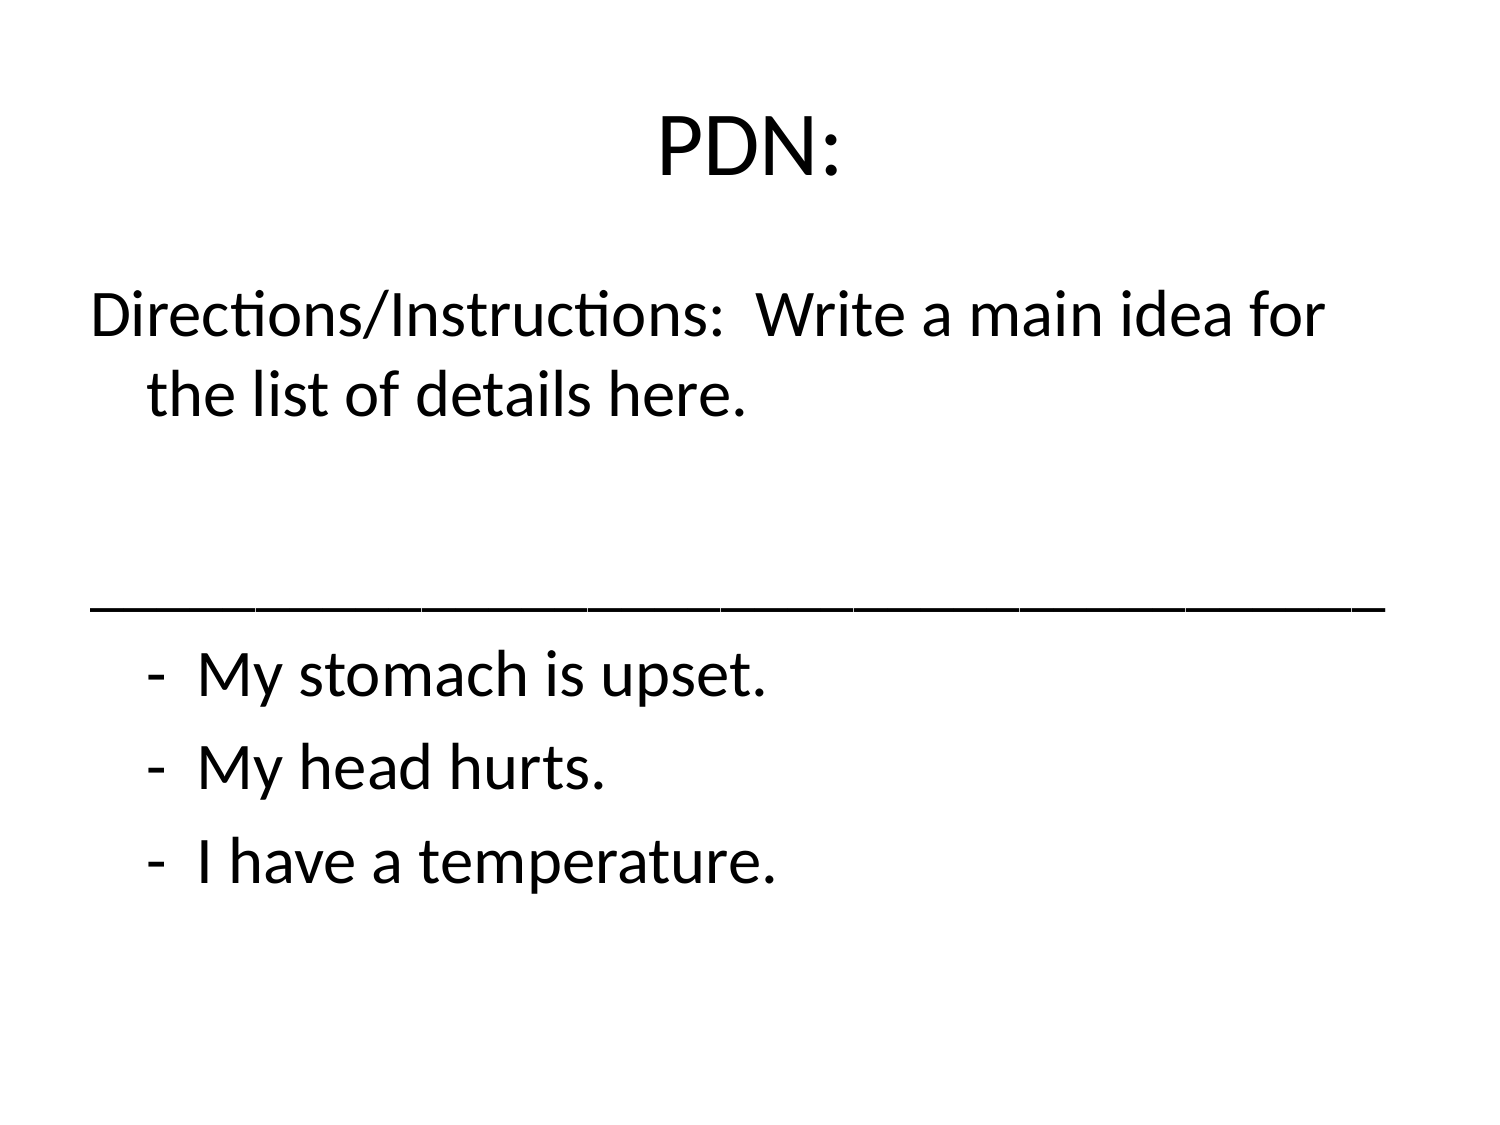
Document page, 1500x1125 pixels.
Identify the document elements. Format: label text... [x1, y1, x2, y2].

list Directions/Instructions: Write a main idea for the list of details here. _______________________________________ - My stomach is upset. - My head hurts. - I have a temperature. [75, 262, 1425, 1005]
title PDN: [75, 45, 1425, 233]
